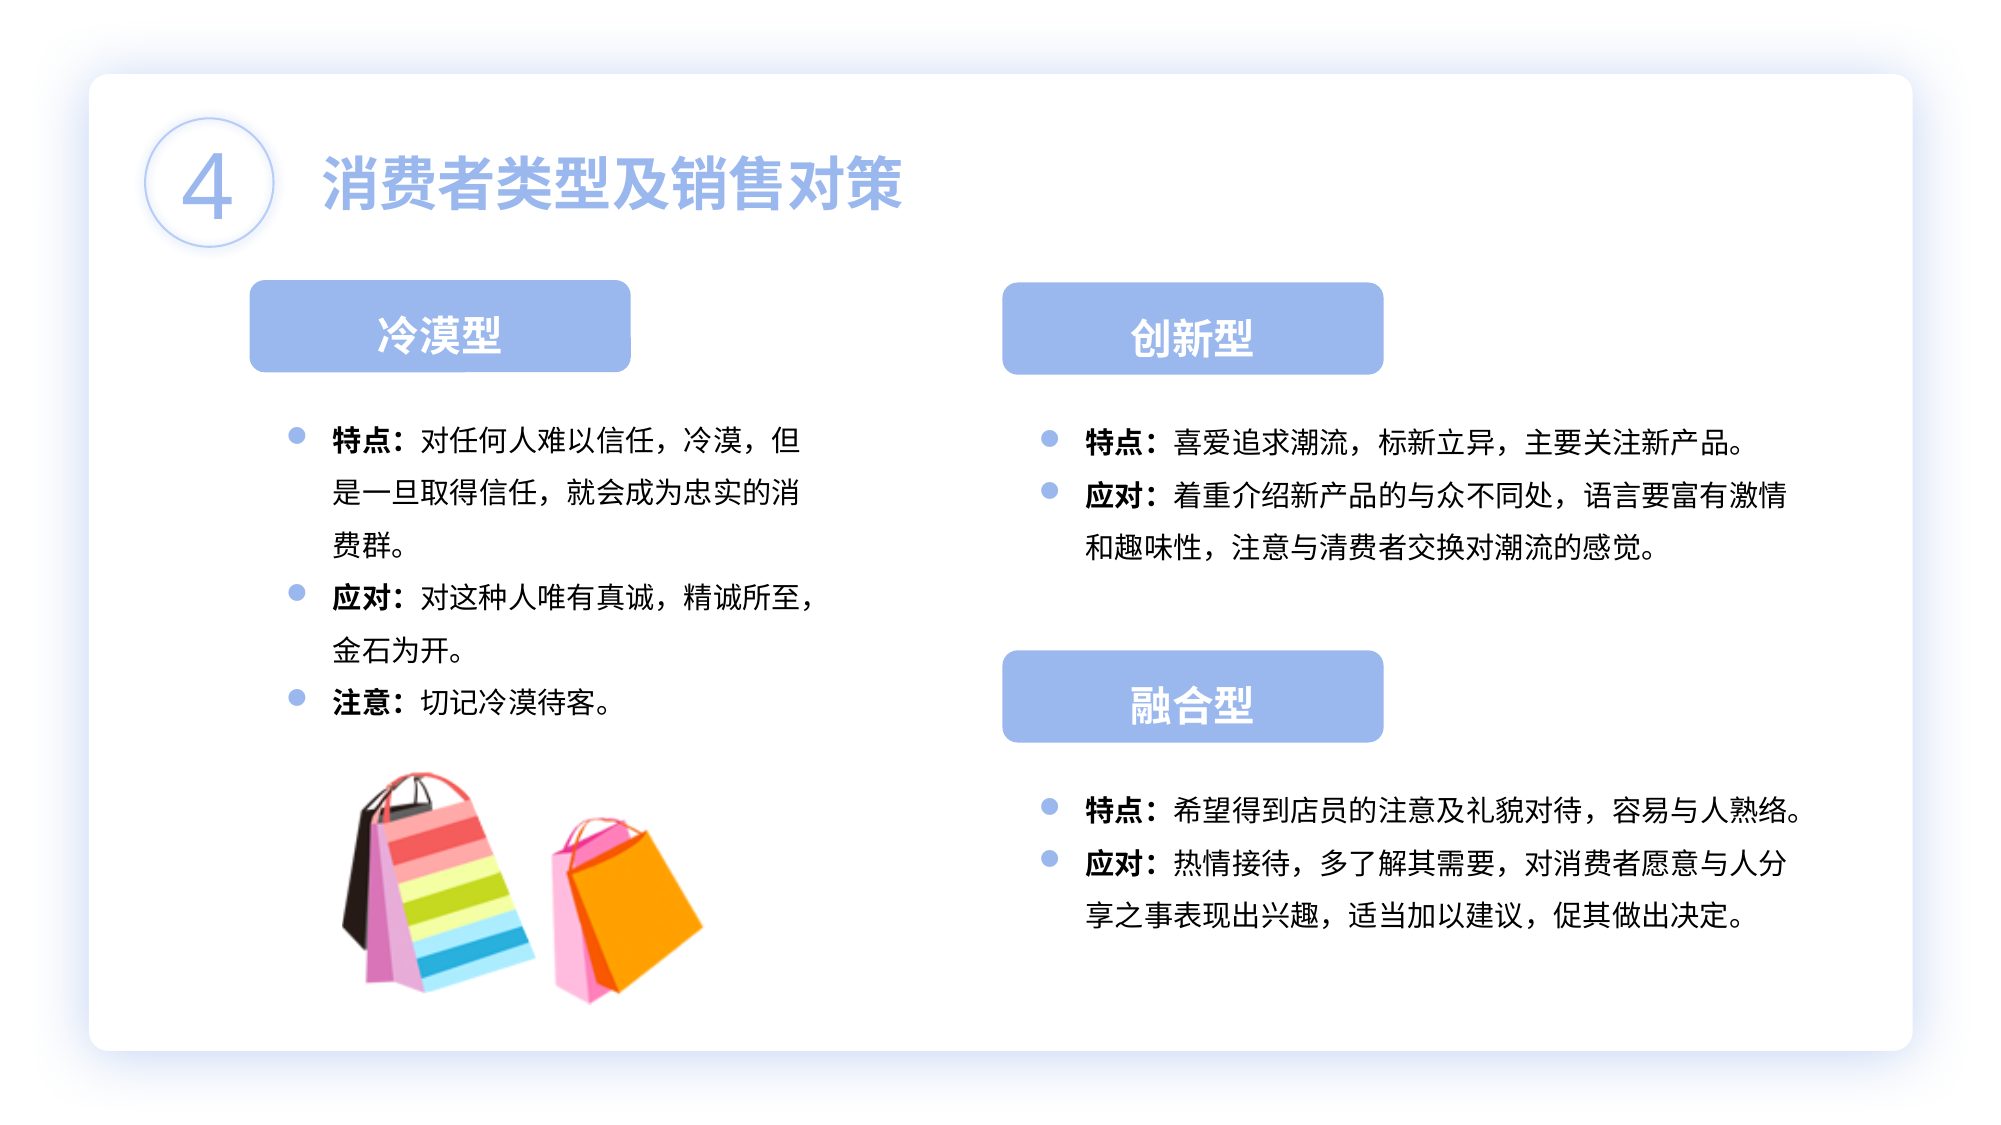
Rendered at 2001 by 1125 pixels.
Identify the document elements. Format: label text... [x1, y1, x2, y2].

text_box 特点：喜爱追求潮流，标新立异，主要关注新产品。 应对：着重介绍新产品的与众不同处，语言要富有激情和趣味性，注意与清费者交换对潮流的感觉。 [1024, 399, 1829, 572]
text_box 消费者类型及销售对策 [306, 139, 978, 225]
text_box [145, 118, 274, 247]
text_box 特点：对任何人难以信任，冷漠，但是一旦取得信任，就会成为忠实的消费群。 应对：对这种人唯有真诚，精诚所至，金石为开。 注意：切记冷漠待客。 [271, 397, 835, 727]
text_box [1002, 647, 1384, 743]
text_box 特点：希望得到店员的注意及礼貌对待，容易与人熟络。 应对：热情接待，多了解其需要，对消费者愿意与人分享之事表现出兴趣，适当加以建议，促其做出决定。 [1024, 767, 1829, 940]
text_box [249, 277, 631, 373]
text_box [1002, 280, 1384, 375]
picture [342, 771, 705, 1005]
